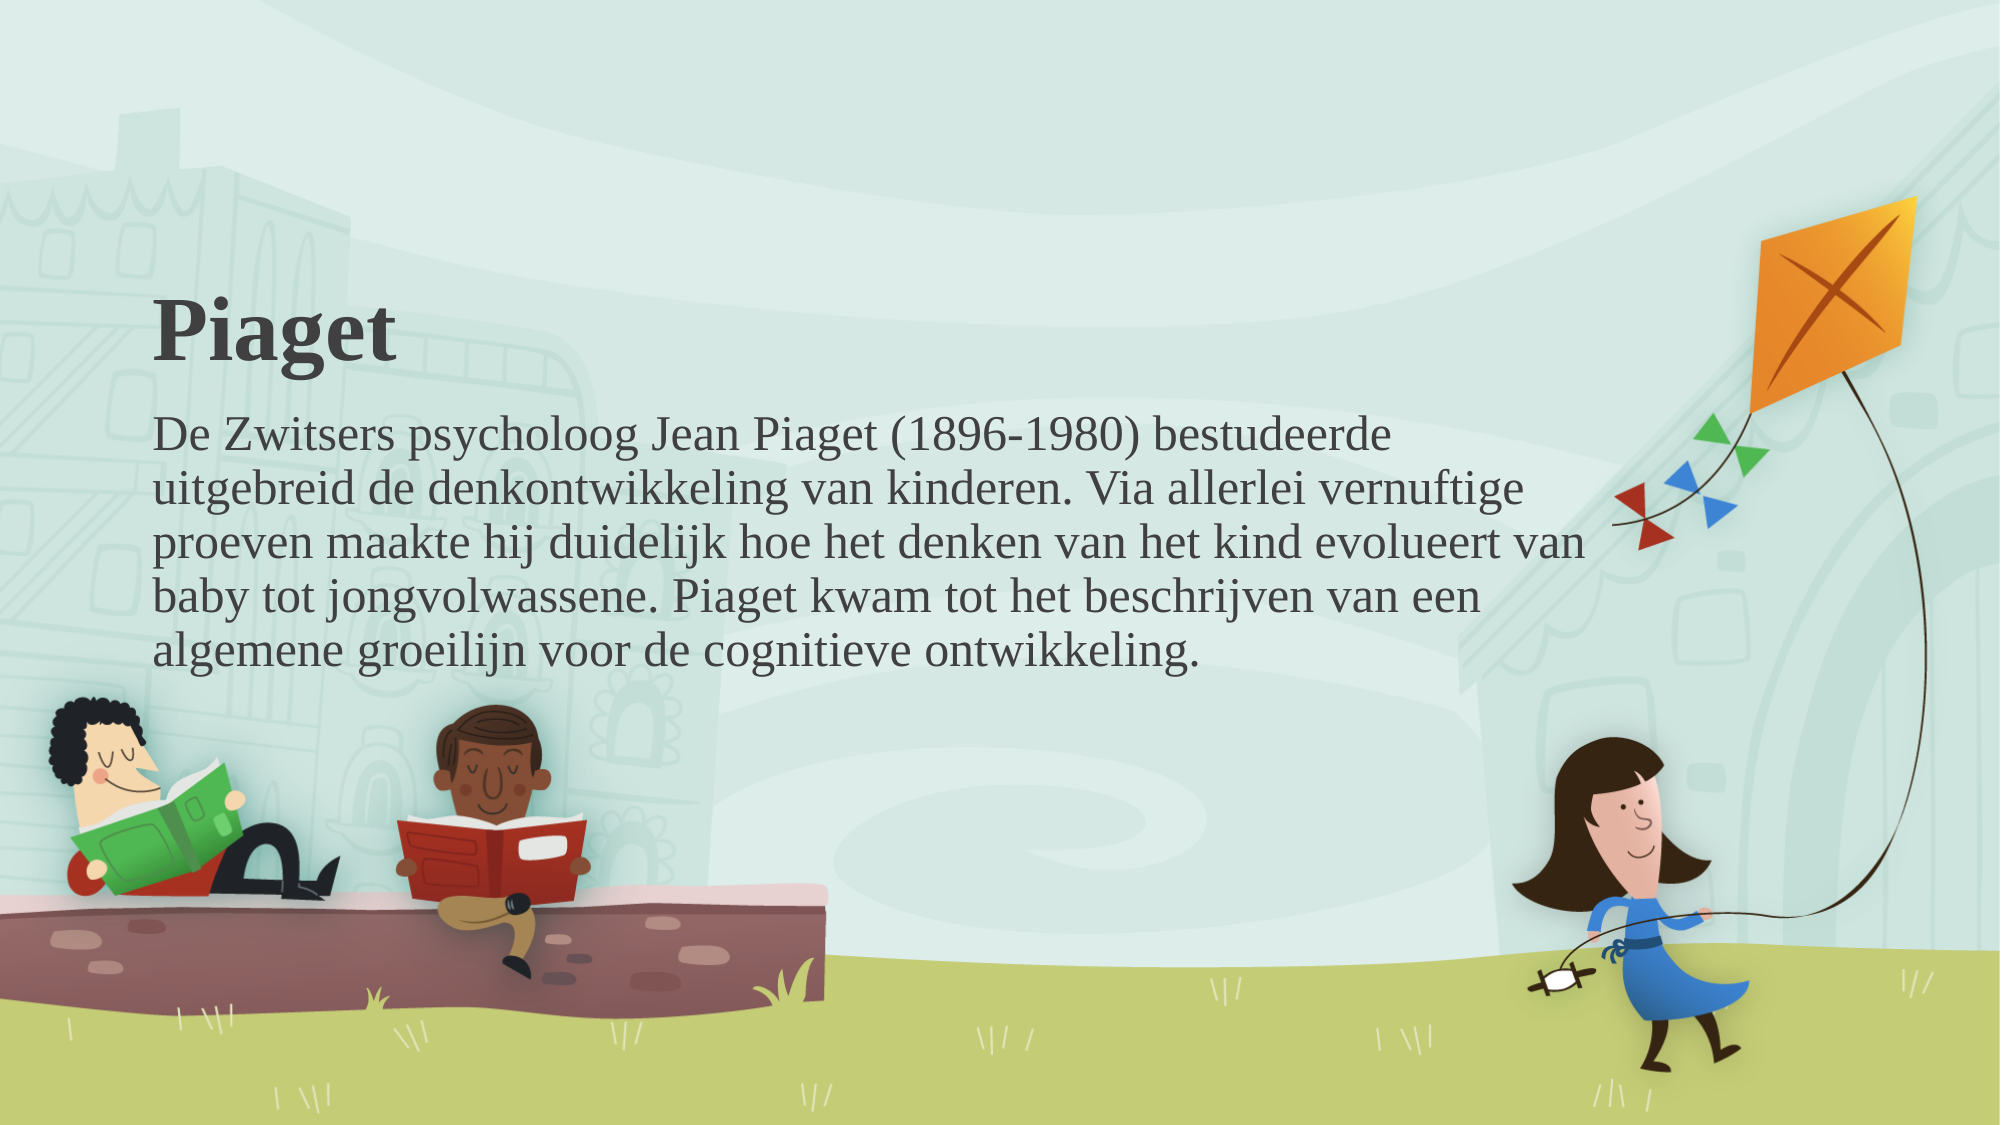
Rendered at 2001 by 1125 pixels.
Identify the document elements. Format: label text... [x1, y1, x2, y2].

picture [0, 0, 2000, 1125]
title Piaget [137, 87, 1525, 388]
subtitle De Zwitsers psycholoog Jean Piaget (1896-1980) bestudeerde uitgebreid de denkontwikkeling van kinderen. Via allerlei vernuftige proeven maakte hij duidelijk hoe het denken van het kind evolueert van baby tot jongvolwassene. Piaget kwam tot het beschrijven van een algemene groeilijn voor de cognitieve ontwikkeling. [137, 399, 1615, 716]
